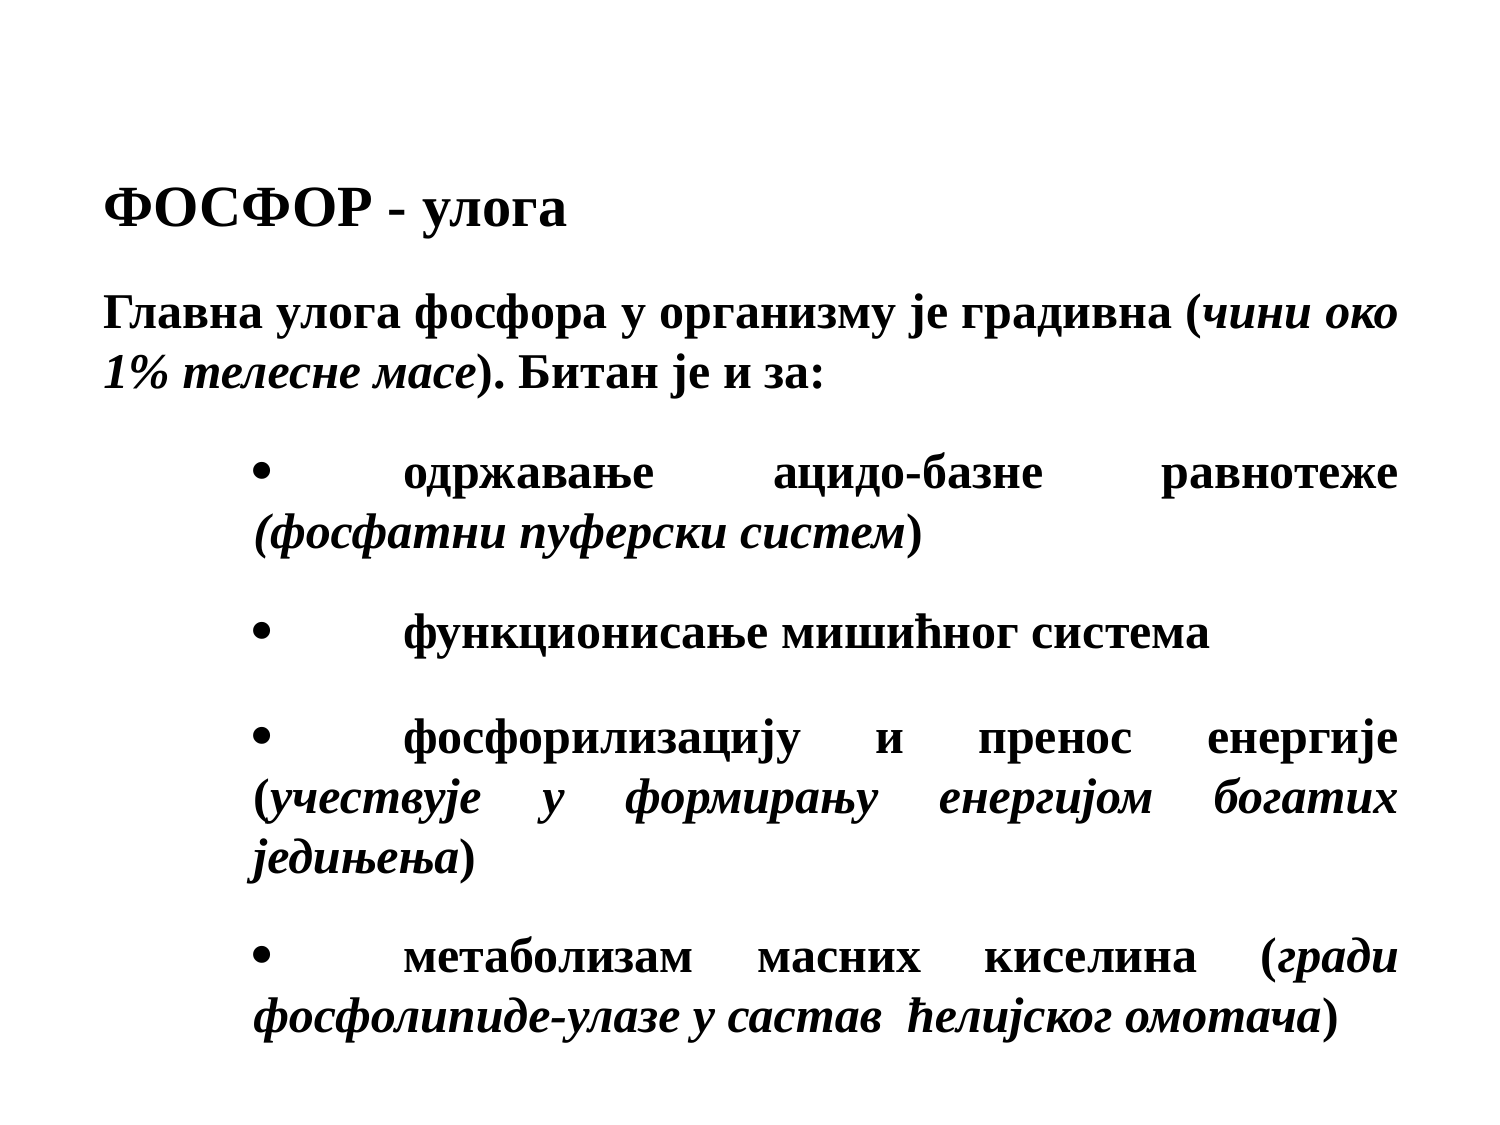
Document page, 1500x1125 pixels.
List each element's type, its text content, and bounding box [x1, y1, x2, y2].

text_box ФОСФОР - улога Главна улога фосфора у организму је градивна (чини око 1% телесне масе). Битан је и за: · одржавање ацидо-базне равнотеже (фосфатни пуферски систем) · функционисање мишићног система · фосфорилизацију и пренос енергије (учествује у формирању енергијом богатих једињења) · метаболизам масних киселина (гради фосфолипиде-улазе у састав ћелијског омотача) [88, 160, 1414, 1051]
